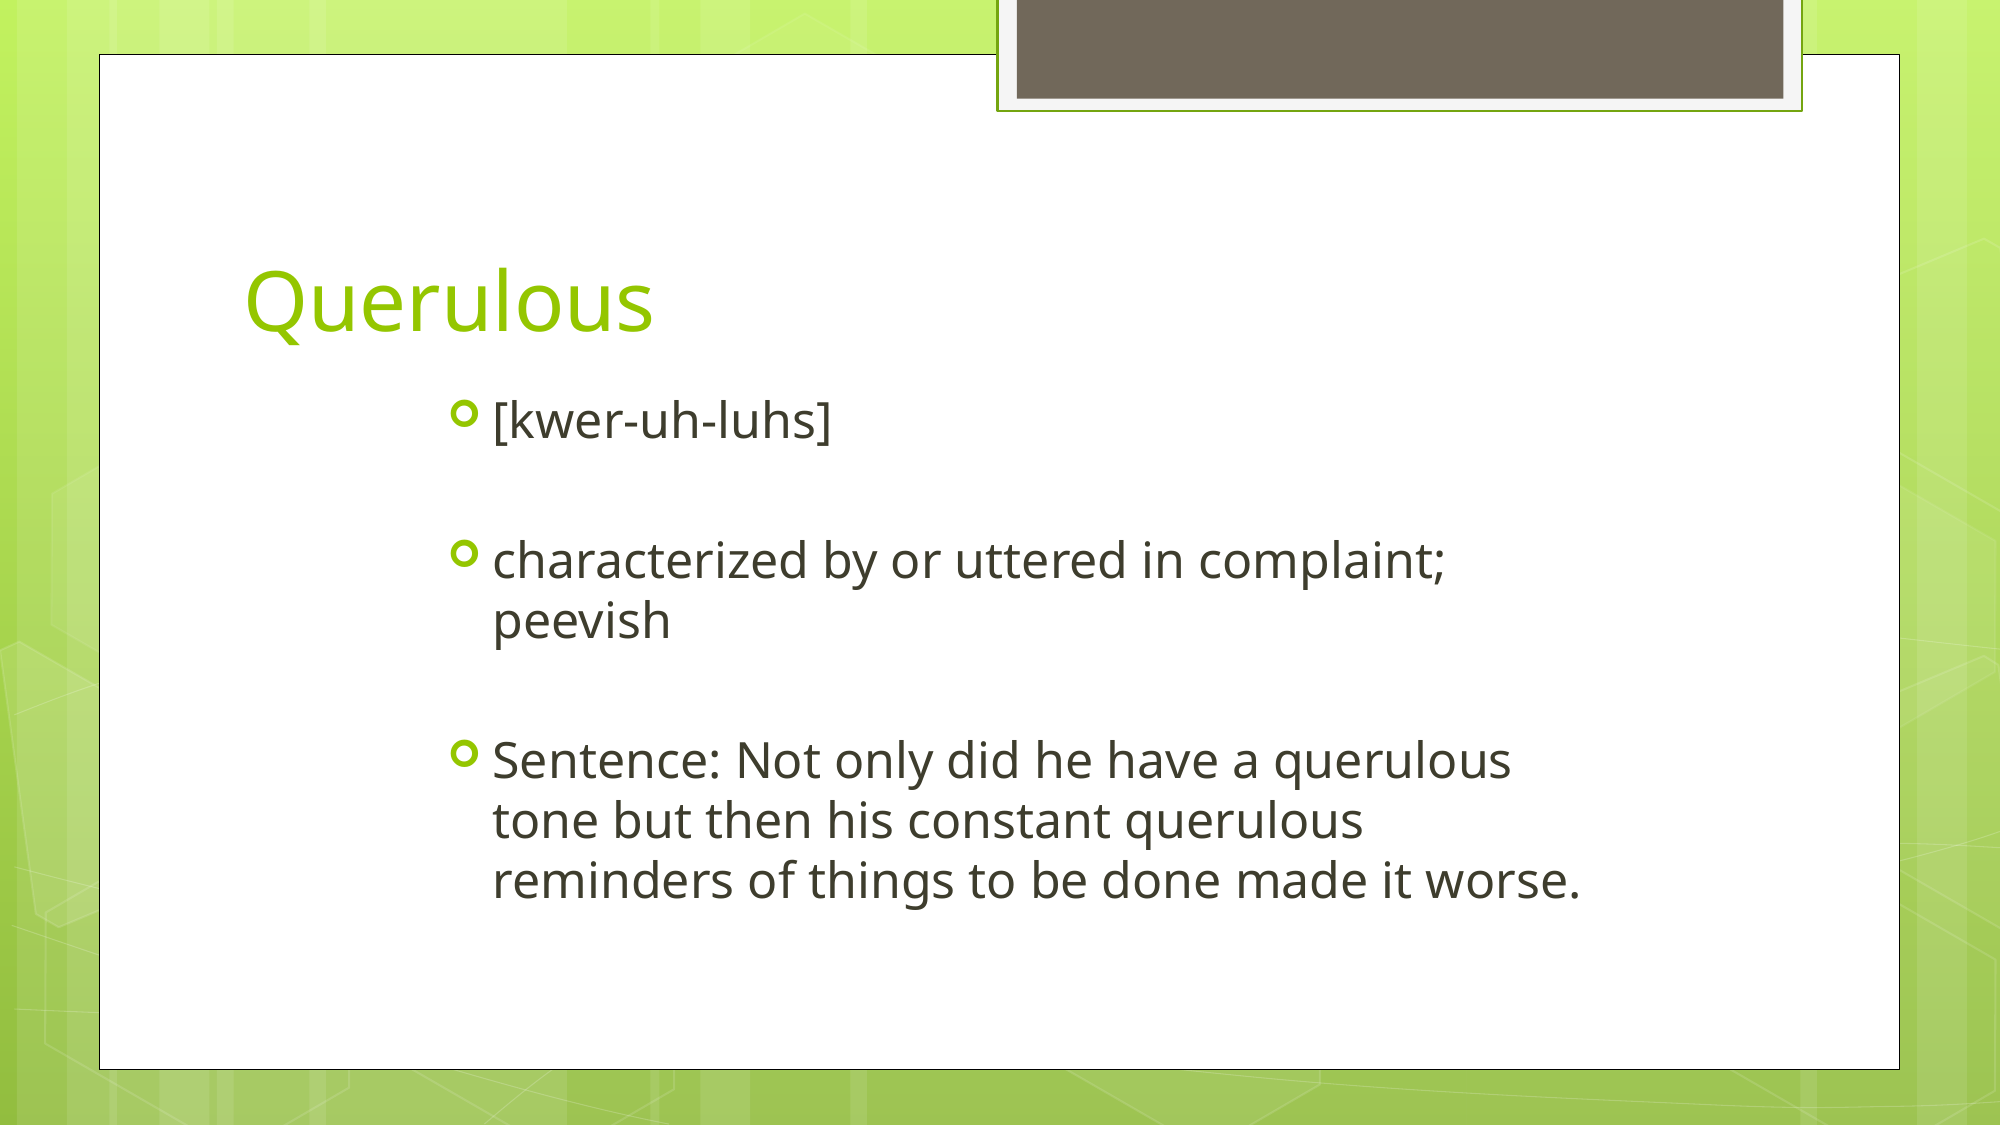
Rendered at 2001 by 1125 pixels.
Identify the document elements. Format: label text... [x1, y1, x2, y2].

list [kwer-uh-luhs] characterized by or uttered in complaint; peevish Sentence: Not only did he have a querulous tone but then his constant querulous reminders of things to be done made it worse. [421, 381, 1625, 1025]
title Querulous [228, 168, 1765, 357]
